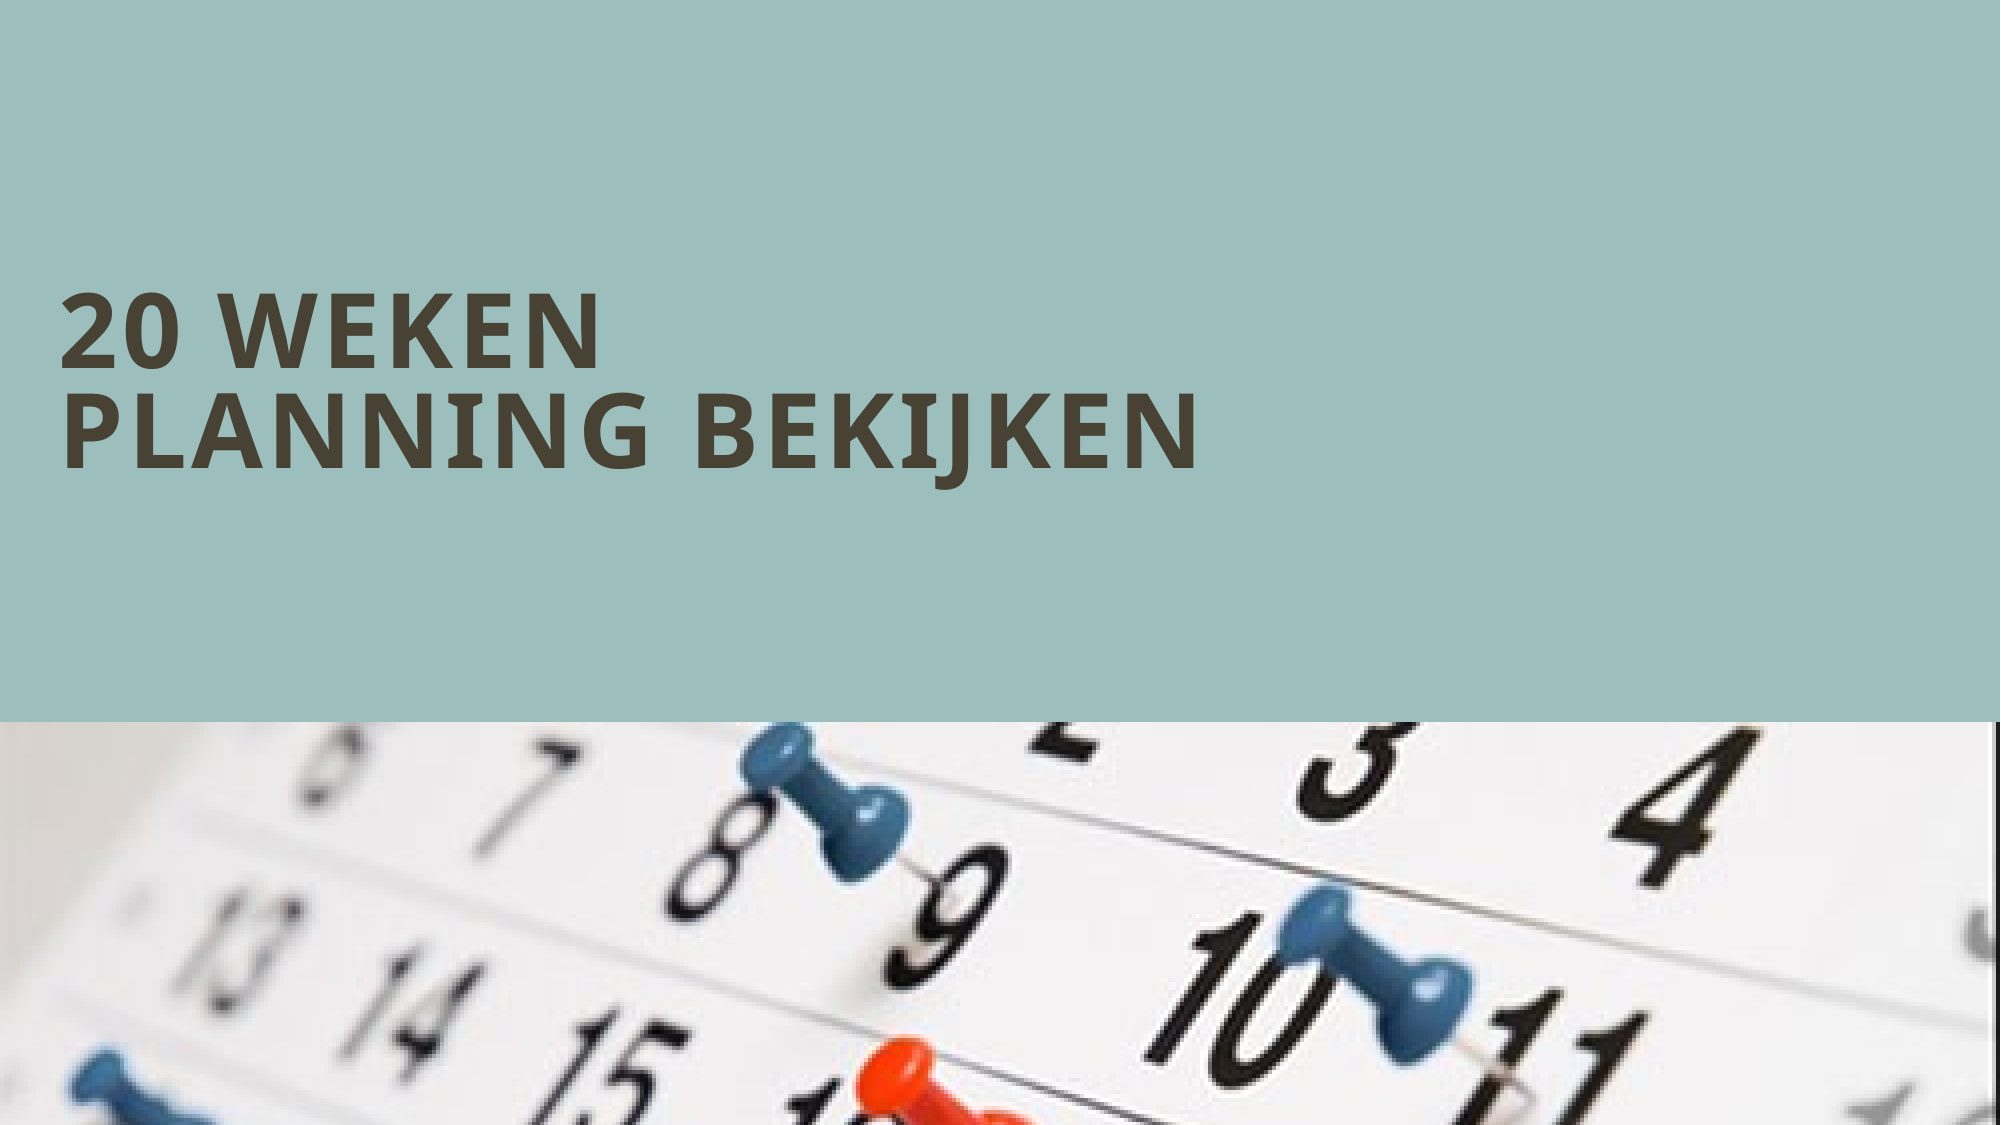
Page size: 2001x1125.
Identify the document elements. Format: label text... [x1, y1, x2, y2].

picture [0, 722, 2000, 1125]
title 20 weken planning bekijken [43, 268, 1319, 509]
